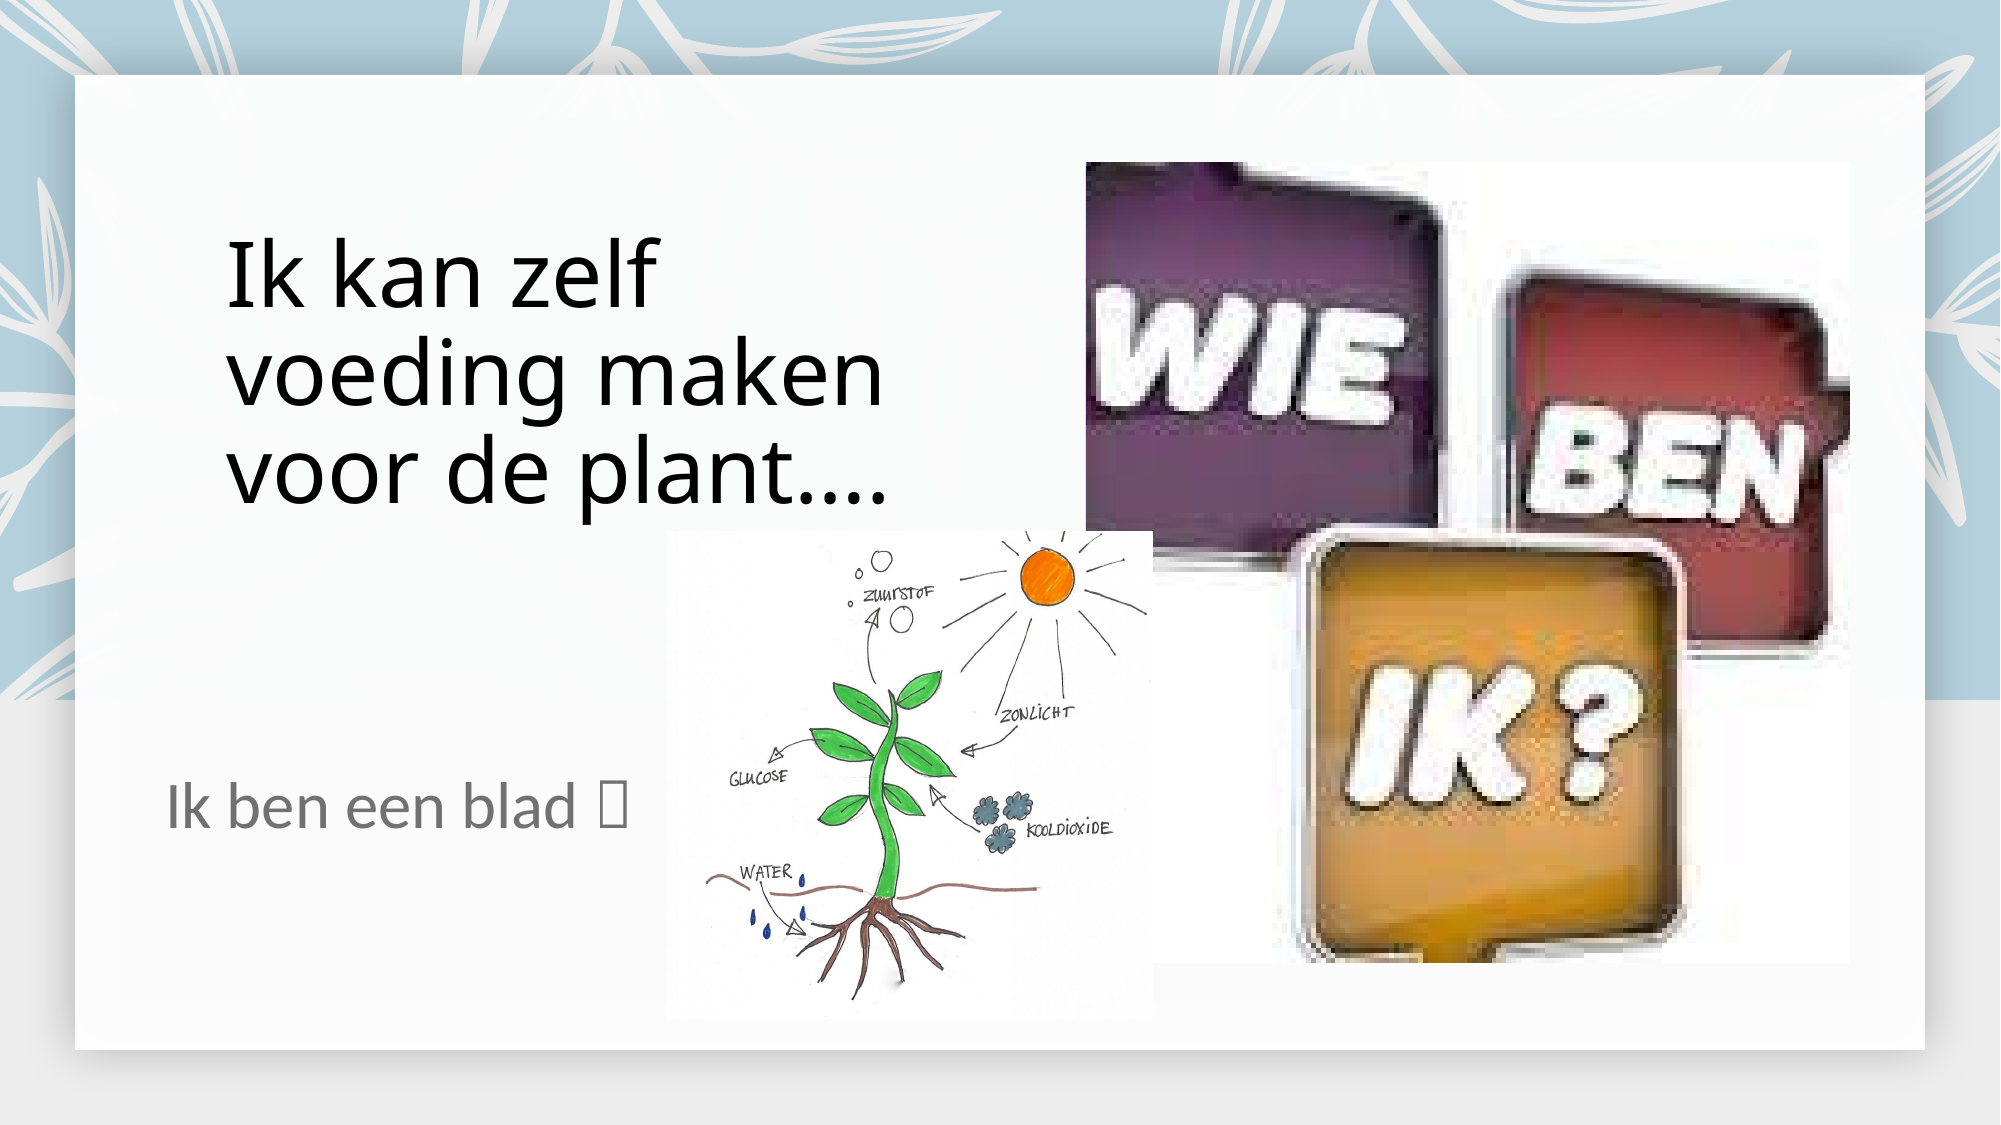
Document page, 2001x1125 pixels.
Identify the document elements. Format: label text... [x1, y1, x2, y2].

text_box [0, 0, 2000, 700]
text_box [74, 700, 1926, 1051]
subtitle Ik ben een blad  [150, 763, 667, 914]
picture [667, 162, 1850, 1019]
text_box [0, 700, 2000, 1125]
